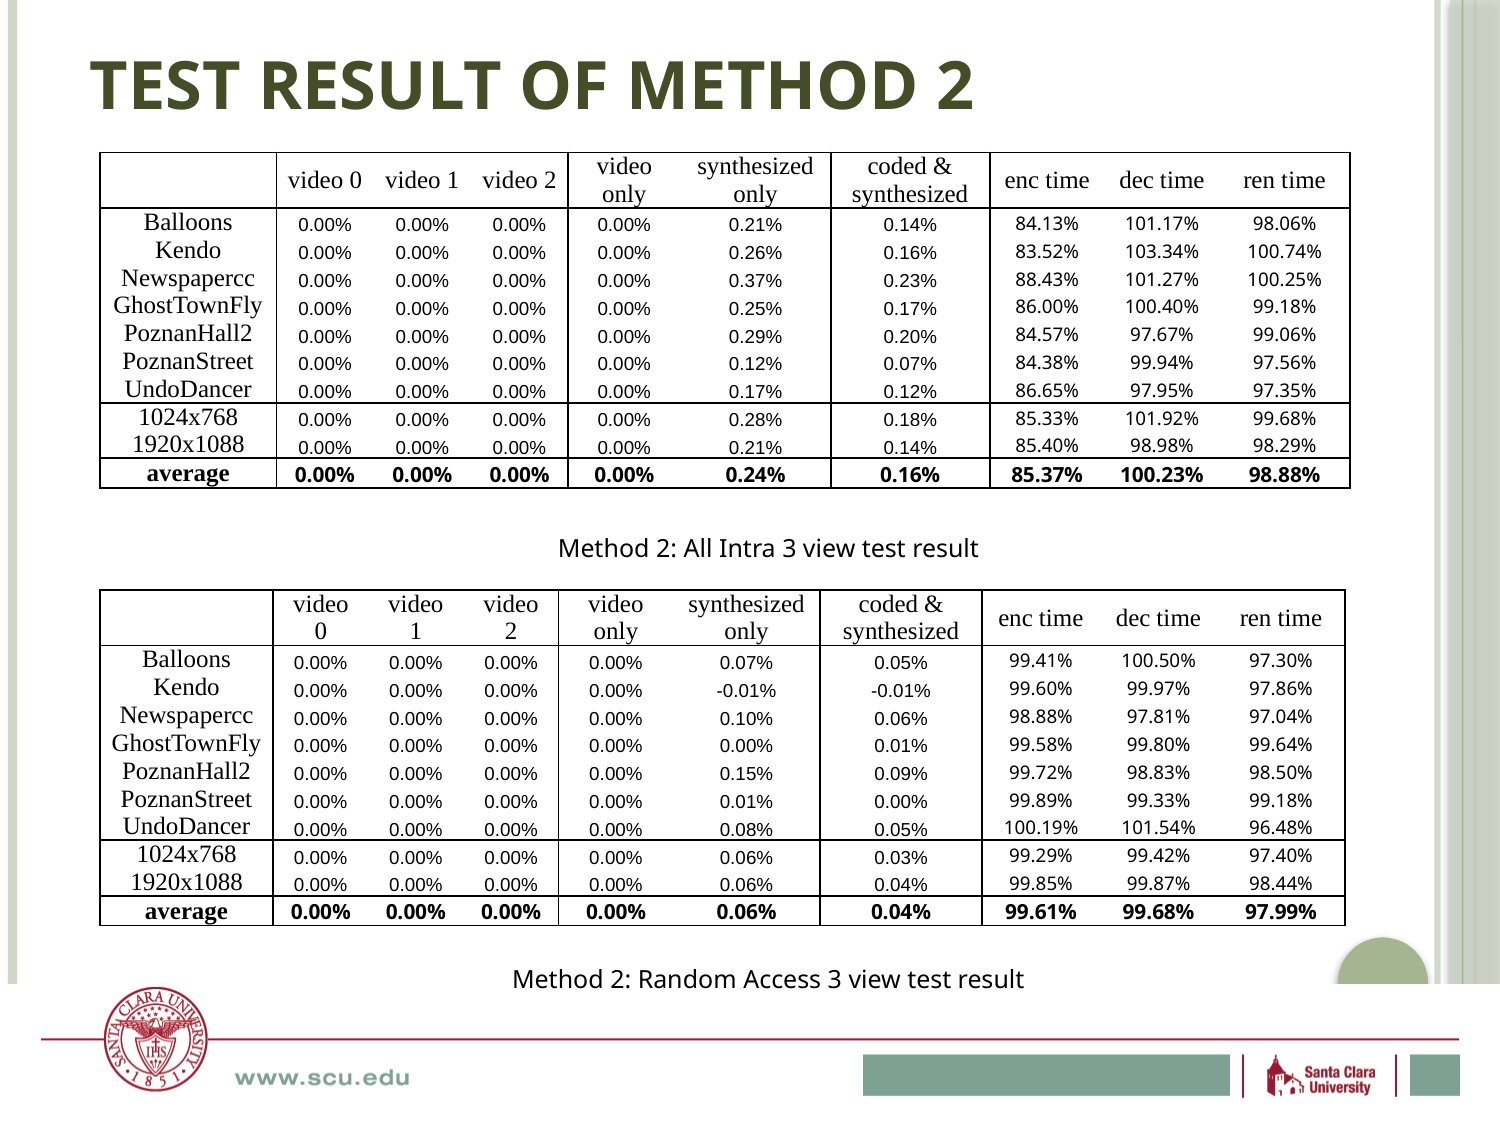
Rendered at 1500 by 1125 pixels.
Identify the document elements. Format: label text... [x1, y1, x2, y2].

table_cell 0.00% [569, 375, 681, 402]
table_cell UndoDancer [101, 375, 276, 402]
table_cell 0.00% [277, 375, 374, 402]
table_cell 0.00% [463, 785, 558, 812]
table_cell 101.92% [1105, 404, 1219, 431]
table_header enc time [991, 153, 1105, 207]
table_cell 0.00% [463, 868, 558, 895]
table_cell 88.43% [991, 264, 1105, 291]
table_cell 0.00% [463, 729, 558, 757]
table_cell 0.12% [681, 347, 830, 375]
table_cell 84.38% [991, 347, 1105, 375]
table_cell 0.20% [832, 319, 989, 347]
table_cell 0.16% [832, 459, 989, 487]
table_cell 0.25% [681, 291, 830, 319]
table_cell 0.00% [368, 701, 463, 729]
table_cell 0.04% [821, 868, 981, 895]
table_cell 101.17% [1105, 209, 1219, 236]
table_cell 0.00% [277, 264, 374, 291]
table_cell 0.08% [673, 812, 819, 839]
table_cell 0.00% [471, 291, 567, 319]
table_cell 0.06% [673, 841, 819, 868]
table_cell 83.52% [991, 236, 1105, 264]
table_cell 0.00% [368, 757, 463, 785]
table_cell 98.44% [1217, 868, 1344, 895]
table_cell 0.00% [374, 291, 471, 319]
table_cell 0.00% [274, 897, 368, 925]
table_cell 99.64% [1217, 729, 1344, 757]
table_cell 0.01% [821, 729, 981, 757]
table_cell 0.03% [821, 841, 981, 868]
table_cell 0.00% [277, 236, 374, 264]
table_cell 0.00% [471, 209, 567, 236]
table_cell Balloons [101, 646, 272, 673]
table_cell 0.00% [463, 812, 558, 839]
table_cell 0.00% [368, 841, 463, 868]
table_cell 0.00% [374, 375, 471, 402]
table_cell 0.00% [277, 347, 374, 375]
table_header [101, 153, 276, 207]
table_cell 0.06% [673, 897, 819, 925]
table_header coded & synthesized [832, 153, 989, 207]
table_cell 0.07% [673, 646, 819, 673]
table_cell average [101, 897, 272, 925]
text_box Method 2: All Intra 3 view test result [237, 524, 1300, 589]
table_cell 0.21% [681, 431, 830, 457]
table_header video 0 [274, 591, 368, 645]
table_cell 0.00% [471, 375, 567, 402]
table_header dec time [1100, 591, 1217, 645]
table_cell 0.37% [681, 264, 830, 291]
table_cell 86.65% [991, 375, 1105, 402]
table_cell UndoDancer [101, 812, 272, 839]
table_cell 0.26% [681, 236, 830, 264]
table_cell 0.00% [559, 785, 673, 812]
table_cell 0.15% [673, 757, 819, 785]
table_cell 0.04% [821, 897, 981, 925]
table_cell 0.06% [821, 701, 981, 729]
table_cell 0.00% [471, 459, 567, 487]
table_cell 0.07% [832, 347, 989, 375]
table_cell 0.00% [569, 291, 681, 319]
table_cell 0.00% [277, 291, 374, 319]
table_cell GhostTownFly [101, 729, 272, 757]
table_cell 0.00% [821, 785, 981, 812]
table_cell 0.00% [569, 236, 681, 264]
table_cell 100.23% [1105, 459, 1219, 487]
table_cell 0.10% [673, 701, 819, 729]
table_cell 97.56% [1219, 347, 1349, 375]
table_header ren time [1217, 591, 1344, 645]
table_cell 99.60% [983, 673, 1100, 701]
table_cell 0.29% [681, 319, 830, 347]
table_cell 1920x1088 [101, 431, 276, 457]
table_cell 0.00% [559, 701, 673, 729]
table_cell 0.00% [374, 459, 471, 487]
table_cell 0.00% [274, 868, 368, 895]
table_cell 98.50% [1217, 757, 1344, 785]
table_cell 85.33% [991, 404, 1105, 431]
table_cell 0.00% [559, 646, 673, 673]
table_cell 0.00% [463, 897, 558, 925]
table_cell 0.21% [681, 209, 830, 236]
table_cell 0.05% [821, 646, 981, 673]
table_cell 99.29% [983, 841, 1100, 868]
table_cell 99.89% [983, 785, 1100, 812]
table_header synthesized only [681, 153, 830, 207]
table_cell GhostTownFly [101, 291, 276, 319]
table_cell PoznanStreet [101, 347, 276, 375]
table_header ren time [1219, 153, 1349, 207]
table_cell 0.00% [471, 264, 567, 291]
table_cell 0.00% [277, 209, 374, 236]
table_cell 0.00% [368, 673, 463, 701]
table_header video 2 [463, 591, 558, 645]
table_cell 0.00% [374, 319, 471, 347]
table_header video only [559, 591, 673, 645]
table_cell 0.00% [559, 729, 673, 757]
table_cell 99.06% [1219, 319, 1349, 347]
table_cell 0.00% [368, 729, 463, 757]
table_cell 98.06% [1219, 209, 1349, 236]
table_cell 0.00% [274, 729, 368, 757]
table_cell 0.00% [569, 209, 681, 236]
table_cell 0.00% [569, 431, 681, 457]
table_cell 97.67% [1105, 319, 1219, 347]
table_cell 0.00% [374, 347, 471, 375]
table_header enc time [983, 591, 1100, 645]
table_cell 1920x1088 [101, 868, 272, 895]
text_box Method 2: Random Access 3 view test result [237, 956, 1300, 1025]
table_cell 99.85% [983, 868, 1100, 895]
table_cell 84.57% [991, 319, 1105, 347]
table_cell 0.00% [274, 701, 368, 729]
table_cell 0.00% [277, 319, 374, 347]
table_cell 0.00% [274, 812, 368, 839]
table_cell 101.27% [1105, 264, 1219, 291]
table_header video 1 [374, 153, 471, 207]
table_cell 0.00% [559, 897, 673, 925]
table_cell 97.95% [1105, 375, 1219, 402]
table_cell 0.16% [832, 236, 989, 264]
table_cell 100.50% [1100, 646, 1217, 673]
table_cell 0.00% [274, 841, 368, 868]
table_cell 0.00% [471, 404, 567, 431]
table_cell 0.00% [569, 319, 681, 347]
table_cell 98.88% [1219, 459, 1349, 487]
table_cell 0.28% [681, 404, 830, 431]
table_cell 0.00% [274, 646, 368, 673]
table_cell 0.09% [821, 757, 981, 785]
table_cell 0.18% [832, 404, 989, 431]
table_cell PoznanHall2 [101, 319, 276, 347]
table_cell 0.00% [559, 812, 673, 839]
table_cell 0.00% [569, 404, 681, 431]
table_cell 0.00% [463, 841, 558, 868]
table_cell 0.00% [471, 236, 567, 264]
table_cell PoznanStreet [101, 785, 272, 812]
table_cell 0.00% [559, 841, 673, 868]
table_cell 99.33% [1100, 785, 1217, 812]
table_cell 99.18% [1219, 291, 1349, 319]
table_cell 0.17% [832, 291, 989, 319]
table_cell 96.48% [1217, 812, 1344, 839]
table_cell 0.14% [832, 209, 989, 236]
table_cell average [101, 459, 276, 487]
table_cell 0.00% [463, 646, 558, 673]
table_cell 0.00% [368, 897, 463, 925]
table_cell 0.00% [374, 209, 471, 236]
table_header video only [569, 153, 681, 207]
table_cell 99.68% [1219, 404, 1349, 431]
table_cell 1024x768 [101, 841, 272, 868]
table_cell 99.87% [1100, 868, 1217, 895]
picture [0, 984, 1500, 1125]
table_cell 0.23% [832, 264, 989, 291]
table_cell 97.86% [1217, 673, 1344, 701]
table_cell 0.00% [274, 673, 368, 701]
table_cell 0.00% [374, 236, 471, 264]
table_header synthesized only [673, 591, 819, 645]
table_cell 98.88% [983, 701, 1100, 729]
table_header video 1 [368, 591, 463, 645]
table_header coded & synthesized [821, 591, 981, 645]
table_cell 99.72% [983, 757, 1100, 785]
table_header dec time [1105, 153, 1219, 207]
table_cell 0.05% [821, 812, 981, 839]
table_cell 97.99% [1217, 897, 1344, 925]
table_cell 100.40% [1105, 291, 1219, 319]
table_cell Kendo [101, 673, 272, 701]
table_cell 86.00% [991, 291, 1105, 319]
table_cell 0.00% [569, 264, 681, 291]
table_cell 0.00% [559, 757, 673, 785]
table_header video 0 [277, 153, 374, 207]
table_cell 100.25% [1219, 264, 1349, 291]
title Test result of Method 2 [75, 0, 1300, 130]
table_cell 0.00% [368, 646, 463, 673]
table_cell 85.40% [991, 431, 1105, 457]
table_cell 0.00% [274, 757, 368, 785]
table_cell 0.00% [559, 868, 673, 895]
table_cell 97.81% [1100, 701, 1217, 729]
table_cell 0.01% [673, 785, 819, 812]
table_cell 0.00% [673, 729, 819, 757]
table_cell 0.00% [368, 785, 463, 812]
table_cell 84.13% [991, 209, 1105, 236]
table_cell Balloons [101, 209, 276, 236]
table_cell 99.61% [983, 897, 1100, 925]
table_cell 0.00% [463, 701, 558, 729]
table_cell PoznanHall2 [101, 757, 272, 785]
table_cell Kendo [101, 236, 276, 264]
table_cell 0.00% [471, 319, 567, 347]
table_cell 99.68% [1100, 897, 1217, 925]
table_cell -0.01% [673, 673, 819, 701]
table_cell 99.94% [1105, 347, 1219, 375]
table_cell 100.19% [983, 812, 1100, 839]
table_cell 0.00% [368, 868, 463, 895]
table_cell 0.00% [374, 264, 471, 291]
table_cell 0.17% [681, 375, 830, 402]
table_cell 99.58% [983, 729, 1100, 757]
table_cell 0.06% [673, 868, 819, 895]
table_cell 0.00% [277, 404, 374, 431]
table_cell 0.00% [569, 347, 681, 375]
table_cell 0.00% [463, 757, 558, 785]
table_cell 103.34% [1105, 236, 1219, 264]
table_cell 99.18% [1217, 785, 1344, 812]
table_cell 99.97% [1100, 673, 1217, 701]
table_cell 0.00% [274, 785, 368, 812]
table_cell 101.54% [1100, 812, 1217, 839]
table_cell 0.00% [559, 673, 673, 701]
table_cell 97.04% [1217, 701, 1344, 729]
table_cell 0.00% [374, 404, 471, 431]
table_cell 98.83% [1100, 757, 1217, 785]
table_cell 99.41% [983, 646, 1100, 673]
table_cell 97.40% [1217, 841, 1344, 868]
table_header [101, 591, 272, 645]
table_cell Newspapercc [101, 701, 272, 729]
table_cell 0.00% [463, 673, 558, 701]
table_cell 0.00% [374, 431, 471, 457]
table_cell 0.00% [277, 459, 374, 487]
table_header video 2 [471, 153, 567, 207]
table_cell 0.00% [471, 347, 567, 375]
table_cell 99.42% [1100, 841, 1217, 868]
table_cell 85.37% [991, 459, 1105, 487]
table_cell 0.00% [569, 459, 681, 487]
table_cell -0.01% [821, 673, 981, 701]
table_cell 0.12% [832, 375, 989, 402]
table_cell 0.00% [471, 431, 567, 457]
table_cell 100.74% [1219, 236, 1349, 264]
table_cell 0.00% [277, 431, 374, 457]
table_cell 98.29% [1219, 431, 1349, 457]
table_cell 97.35% [1219, 375, 1349, 402]
table_cell 1024x768 [101, 404, 276, 431]
table_cell 0.00% [368, 812, 463, 839]
table_cell 0.24% [681, 459, 830, 487]
table_cell 97.30% [1217, 646, 1344, 673]
table_cell Newspapercc [101, 264, 276, 291]
table_cell 98.98% [1105, 431, 1219, 457]
table_cell 99.80% [1100, 729, 1217, 757]
table_cell 0.14% [832, 431, 989, 457]
